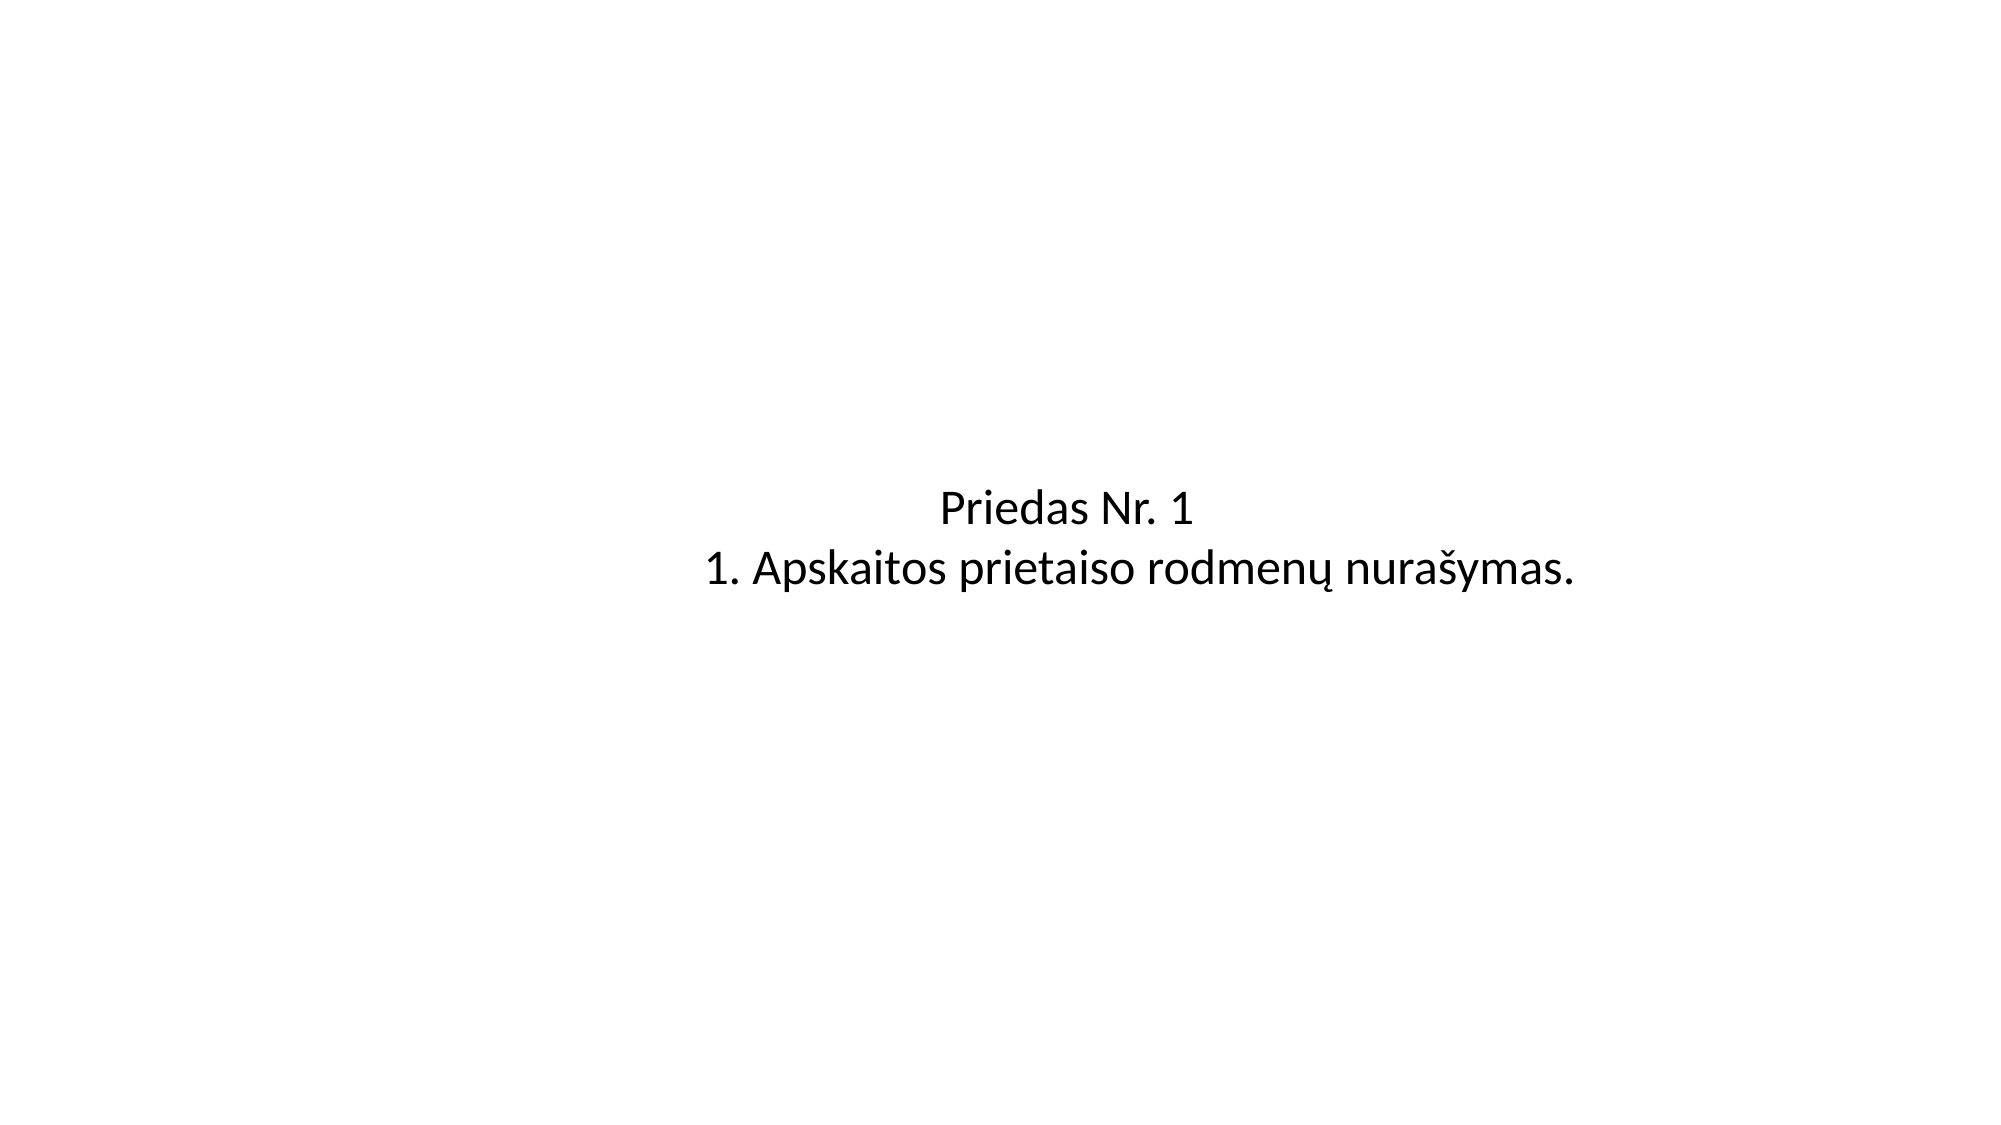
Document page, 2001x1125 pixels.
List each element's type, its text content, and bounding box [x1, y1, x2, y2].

text_box Priedas Nr. 1 1. Apskaitos prietaiso rodmenų nurašymas. [609, 467, 1591, 663]
